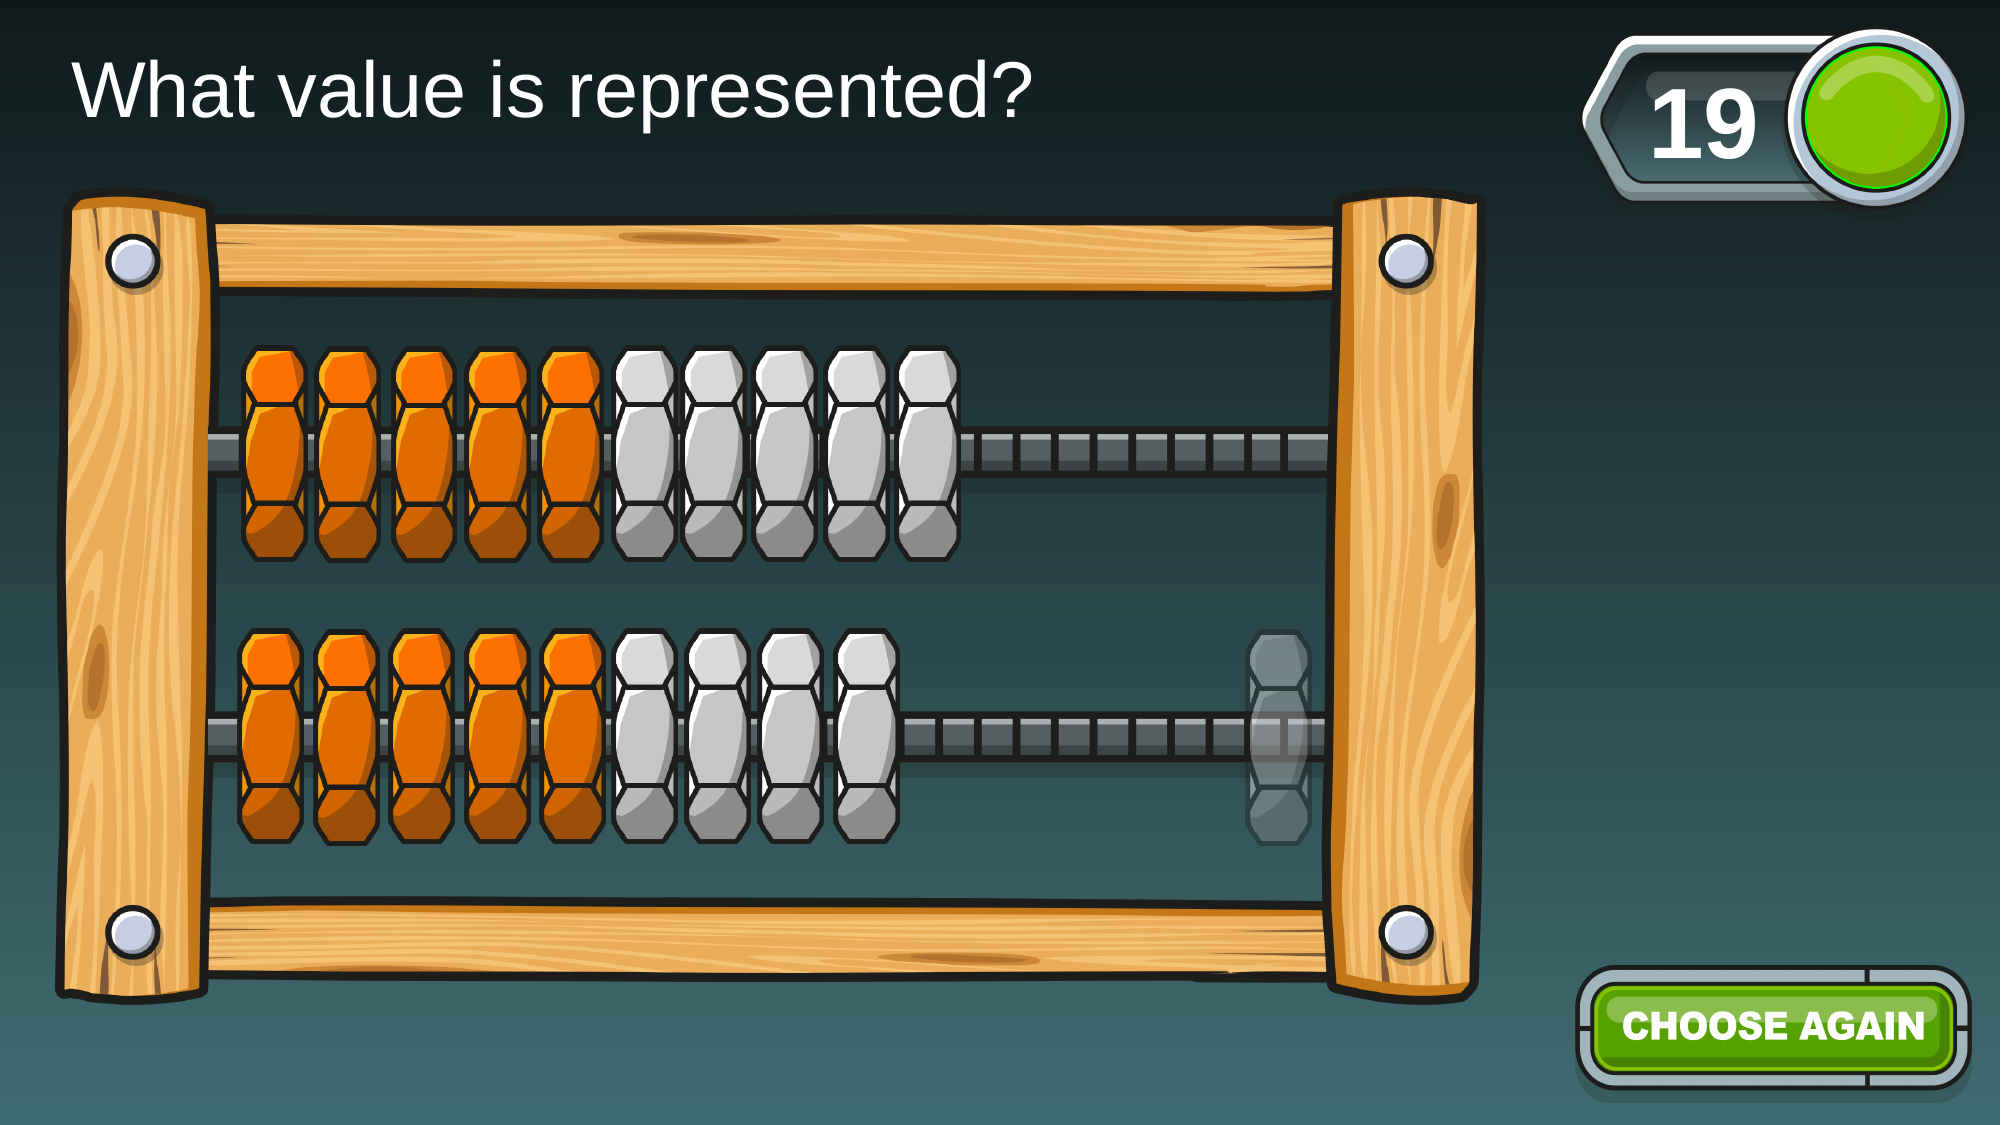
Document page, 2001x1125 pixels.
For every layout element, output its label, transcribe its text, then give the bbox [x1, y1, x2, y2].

picture [1575, 965, 1972, 1104]
picture [55, 187, 1486, 1005]
text_box What value is represented? [56, 30, 1059, 182]
picture [1575, 25, 1971, 221]
